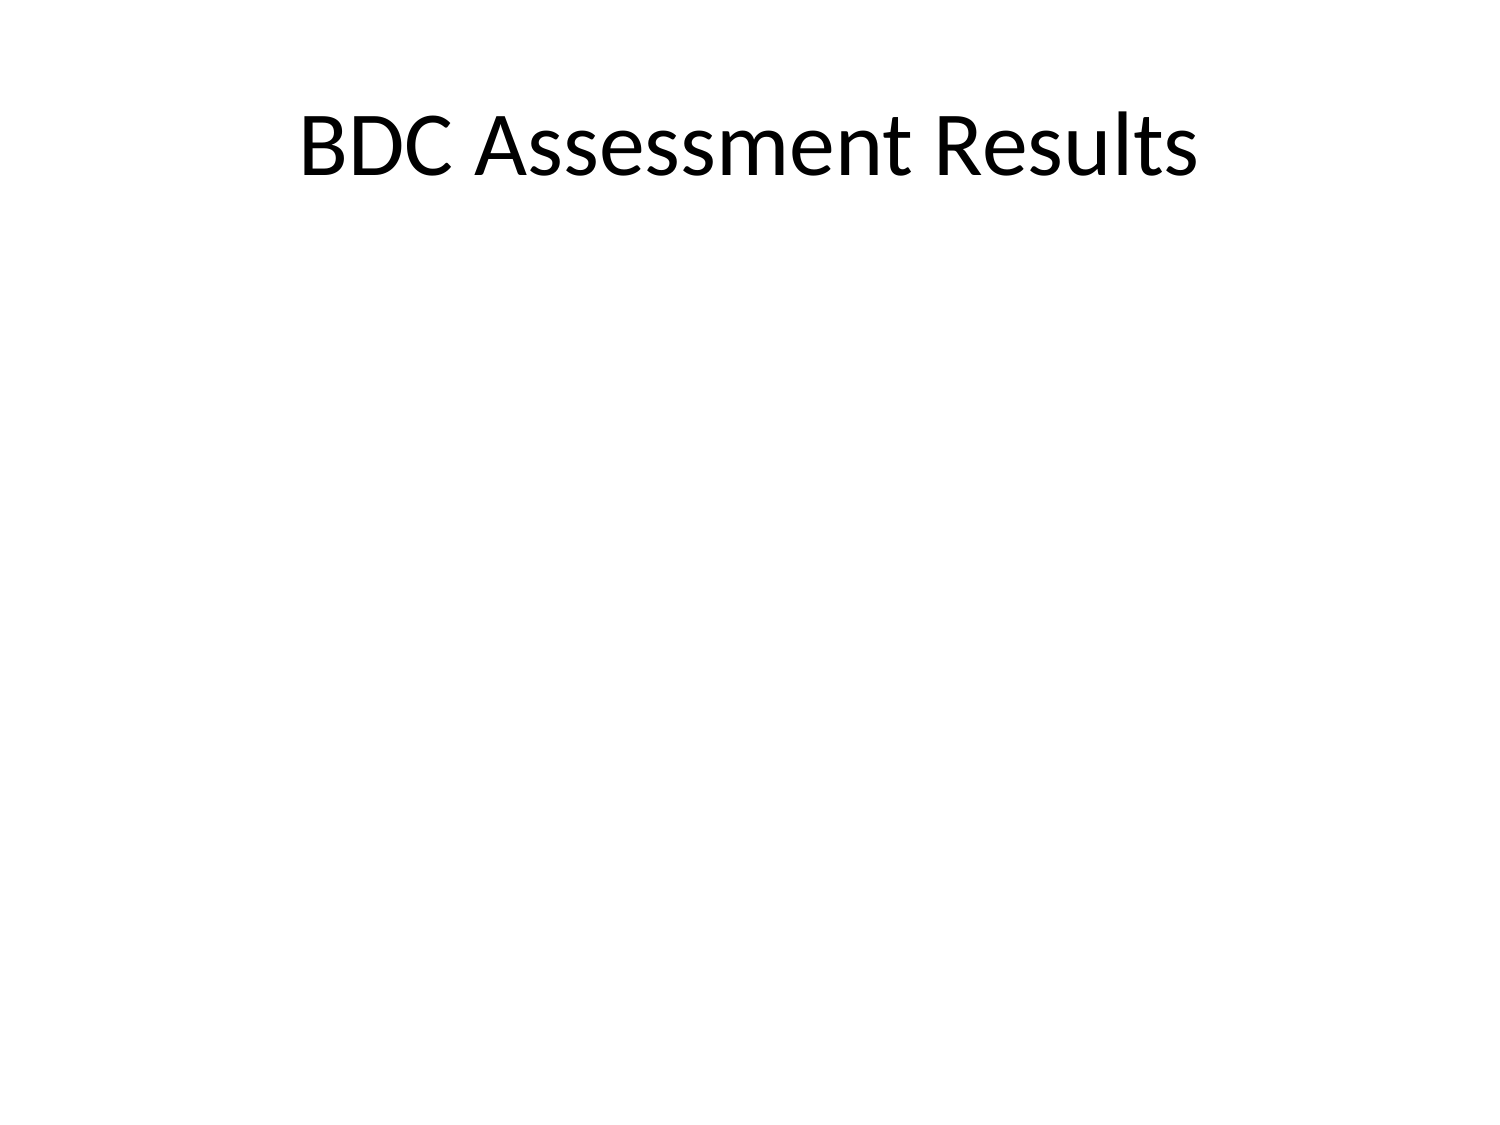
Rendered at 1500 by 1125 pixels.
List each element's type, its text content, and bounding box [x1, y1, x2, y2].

title BDC Assessment Results [75, 45, 1425, 233]
